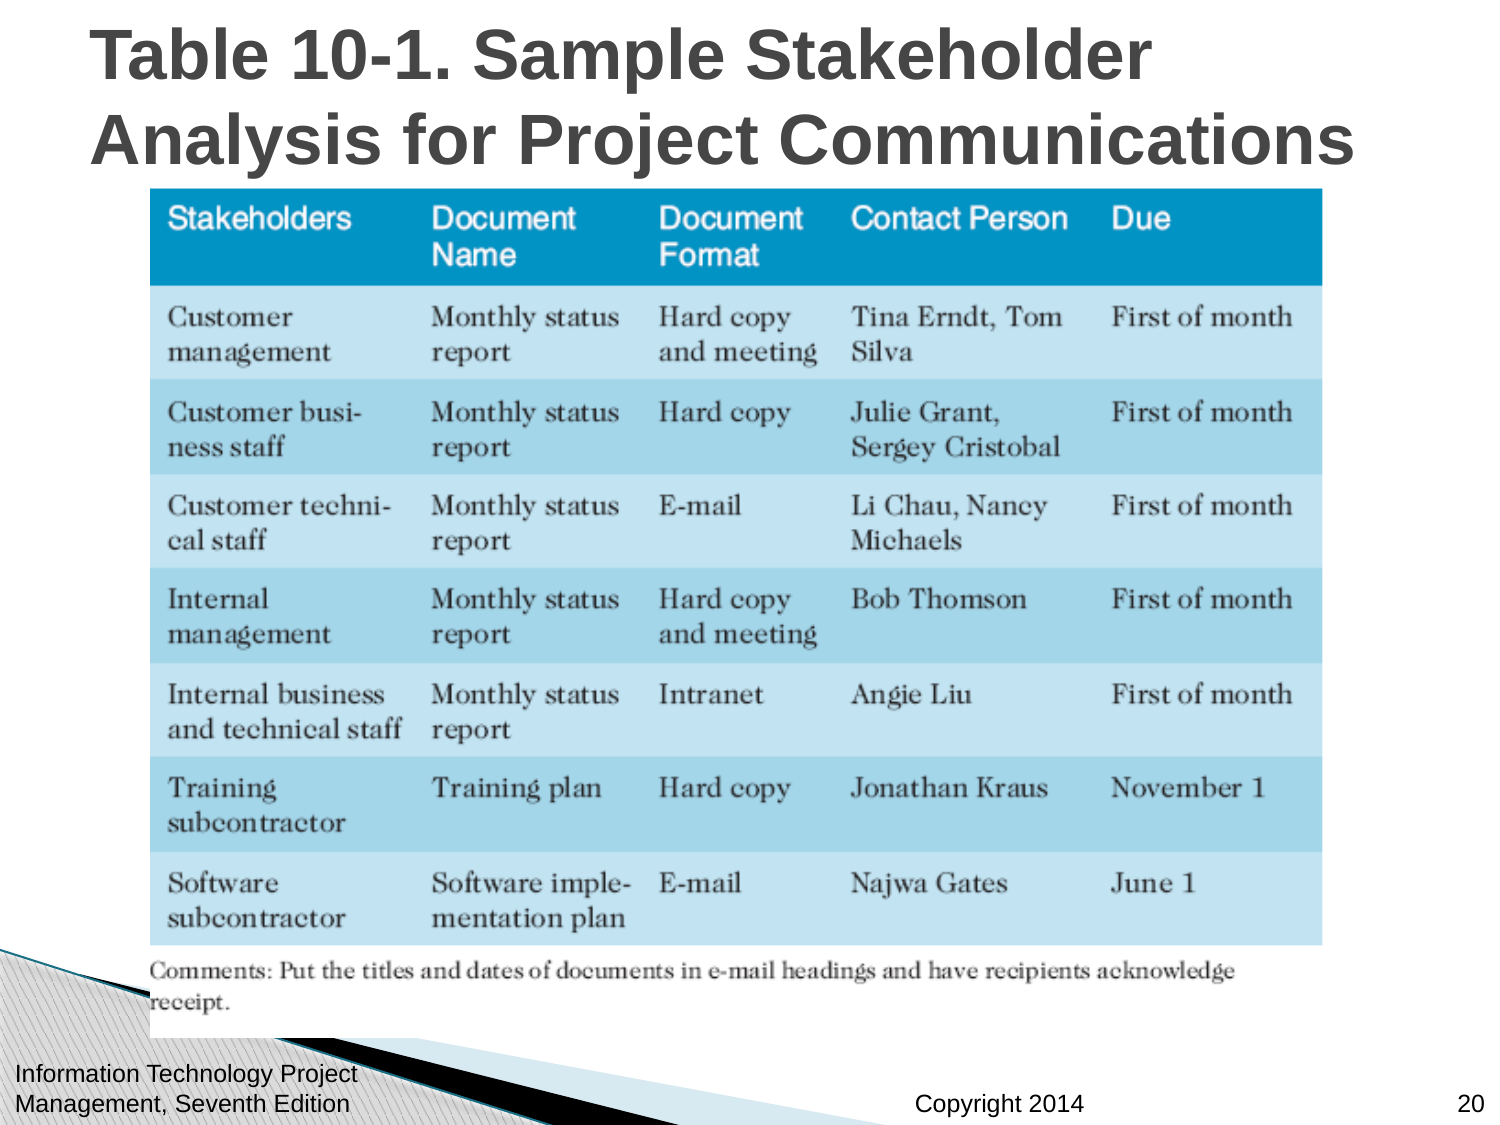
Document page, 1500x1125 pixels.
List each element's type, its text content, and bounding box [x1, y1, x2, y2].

picture [433, 205, 504, 230]
picture [509, 211, 549, 230]
picture [661, 205, 680, 230]
picture [168, 205, 231, 230]
picture [1154, 211, 1171, 230]
footer Information Technology Project Management, Seventh Edition [0, 1065, 425, 1125]
picture [683, 211, 732, 230]
picture [267, 205, 352, 230]
picture [1137, 211, 1151, 230]
picture [936, 207, 961, 230]
picture [232, 205, 264, 230]
picture [1053, 211, 1067, 230]
title Table 10-1. Sample Stakeholder Analysis for Project Communications [75, 0, 1425, 188]
picture [553, 207, 576, 230]
picture [736, 211, 777, 230]
picture [661, 242, 759, 267]
slide_number 20 [1408, 1065, 1500, 1125]
picture [1113, 205, 1133, 230]
picture [970, 205, 1006, 230]
picture [780, 207, 803, 230]
picture [433, 242, 516, 267]
picture [910, 207, 935, 230]
picture [851, 205, 908, 230]
picture [149, 286, 1323, 1038]
picture [1009, 211, 1050, 230]
